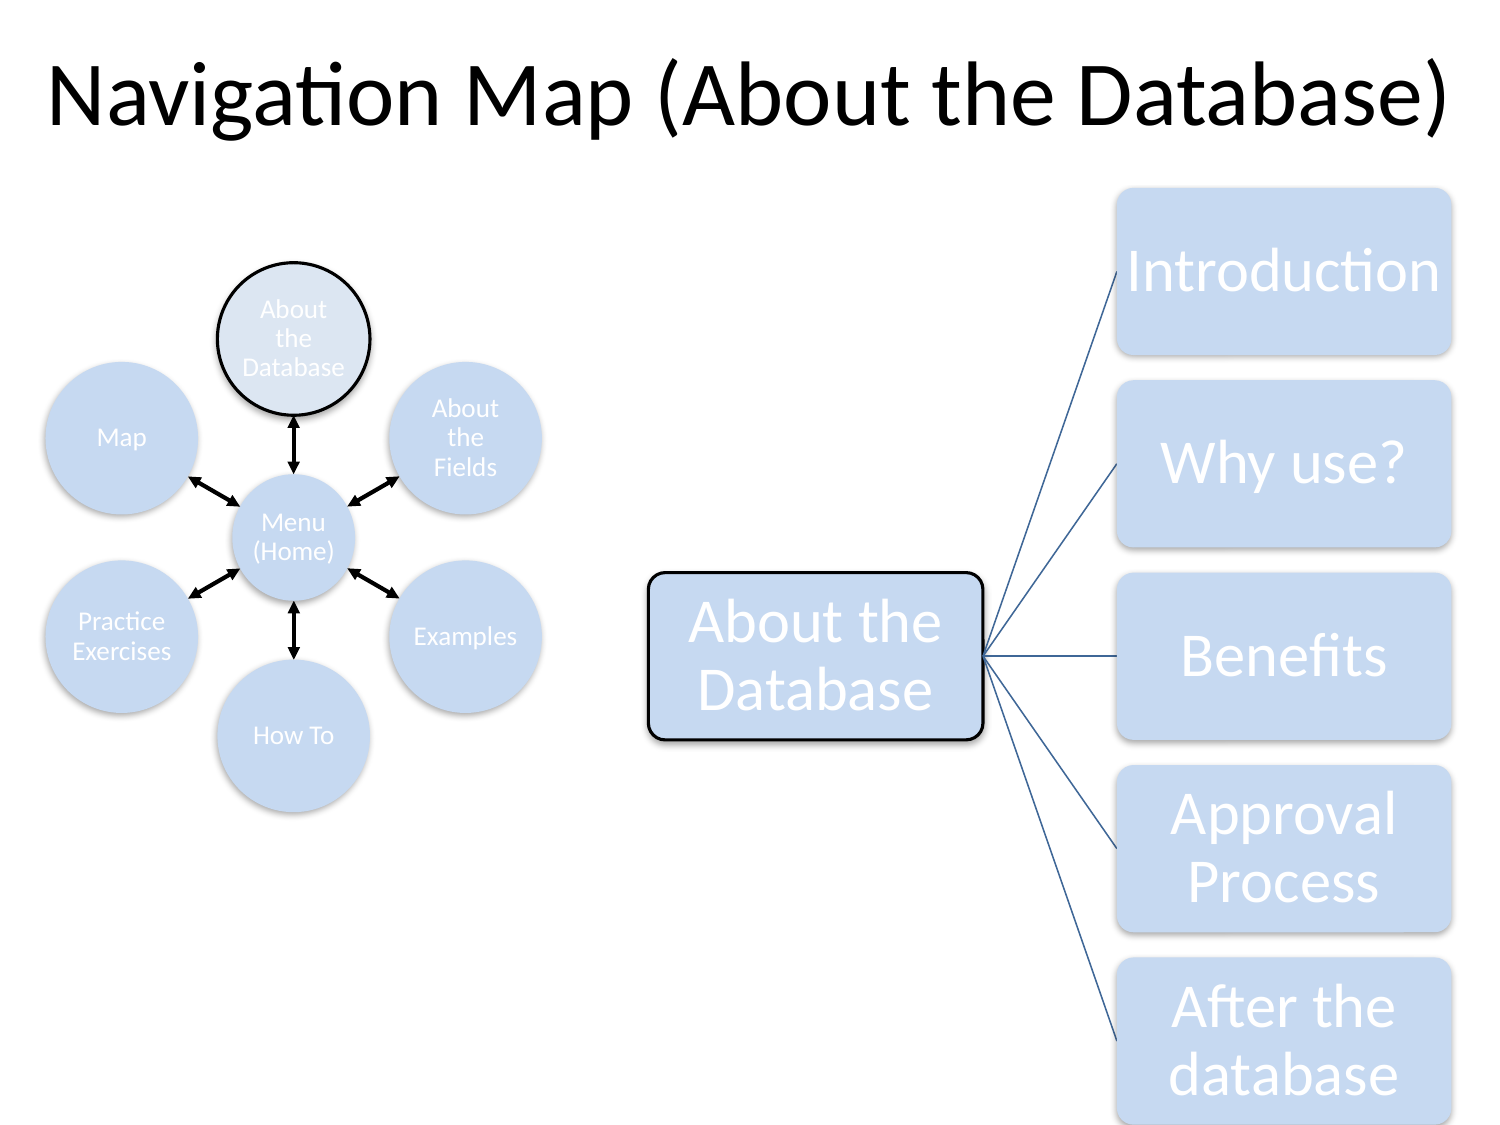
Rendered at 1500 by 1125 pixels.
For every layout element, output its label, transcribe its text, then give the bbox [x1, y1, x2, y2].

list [0, 262, 588, 813]
title Navigation Map (About the Database) [0, 24, 1500, 180]
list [599, 187, 1500, 1125]
